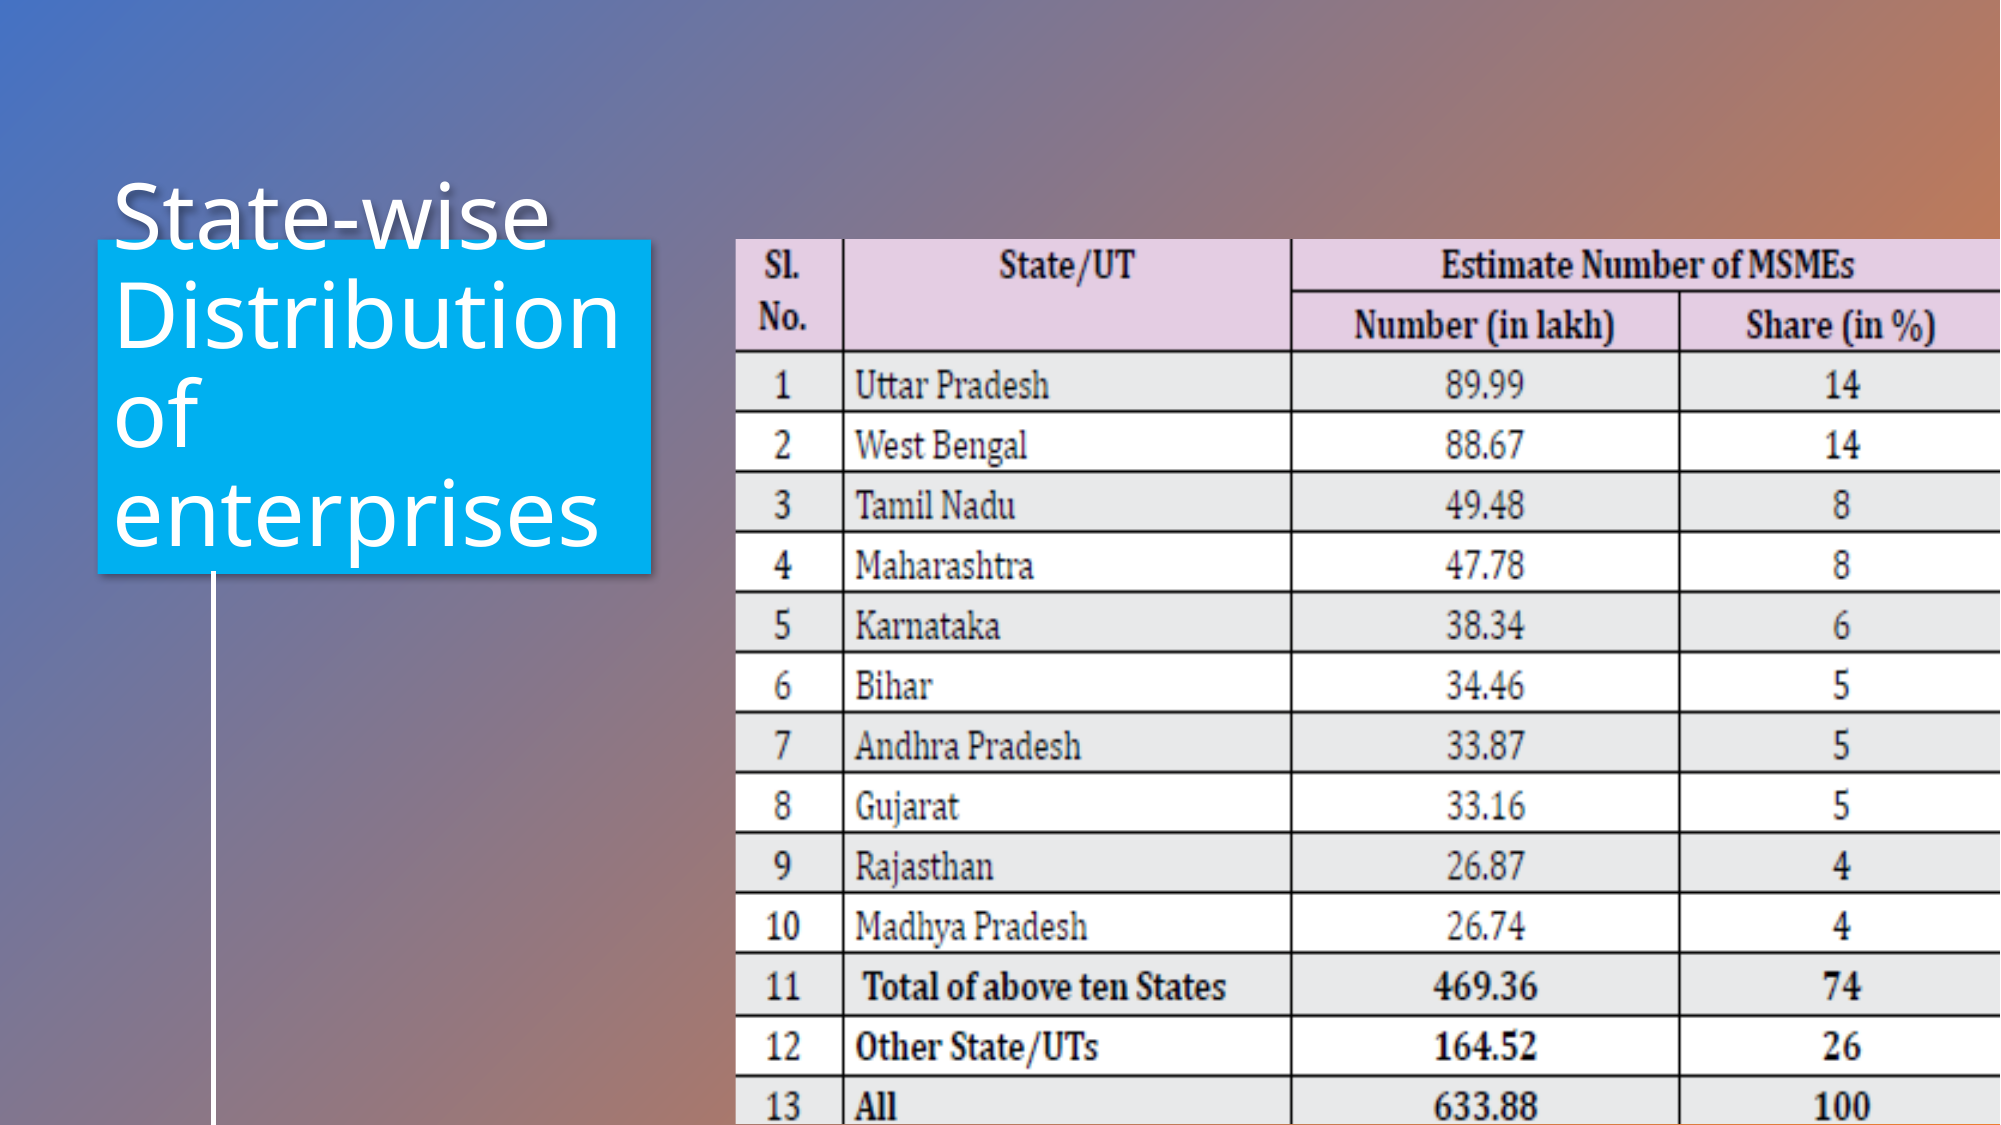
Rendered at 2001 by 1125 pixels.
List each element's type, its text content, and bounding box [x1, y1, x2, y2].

title State-wise Distribution of enterprises [97, 239, 651, 574]
text_box [735, 239, 2000, 1124]
text_box [0, 0, 2000, 1125]
